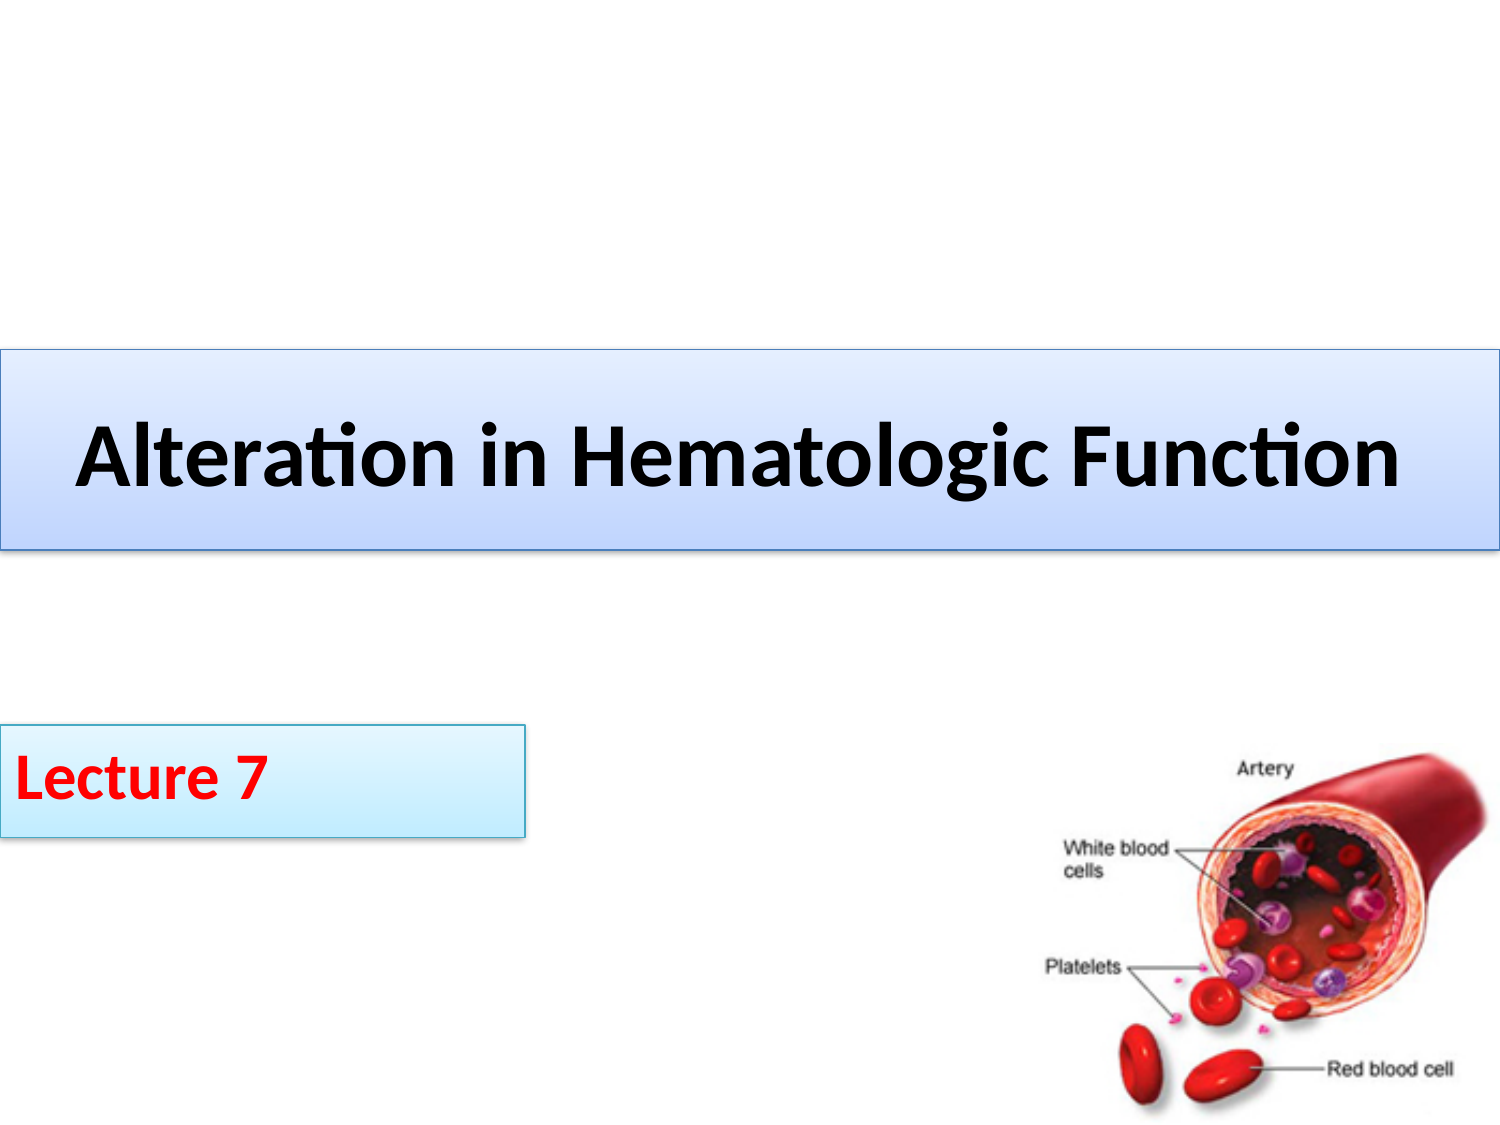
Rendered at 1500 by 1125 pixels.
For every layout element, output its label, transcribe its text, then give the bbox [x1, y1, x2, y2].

title Alteration in Hematologic Function [0, 349, 1500, 551]
subtitle Lecture 7 [0, 724, 526, 838]
picture [1037, 743, 1500, 1125]
